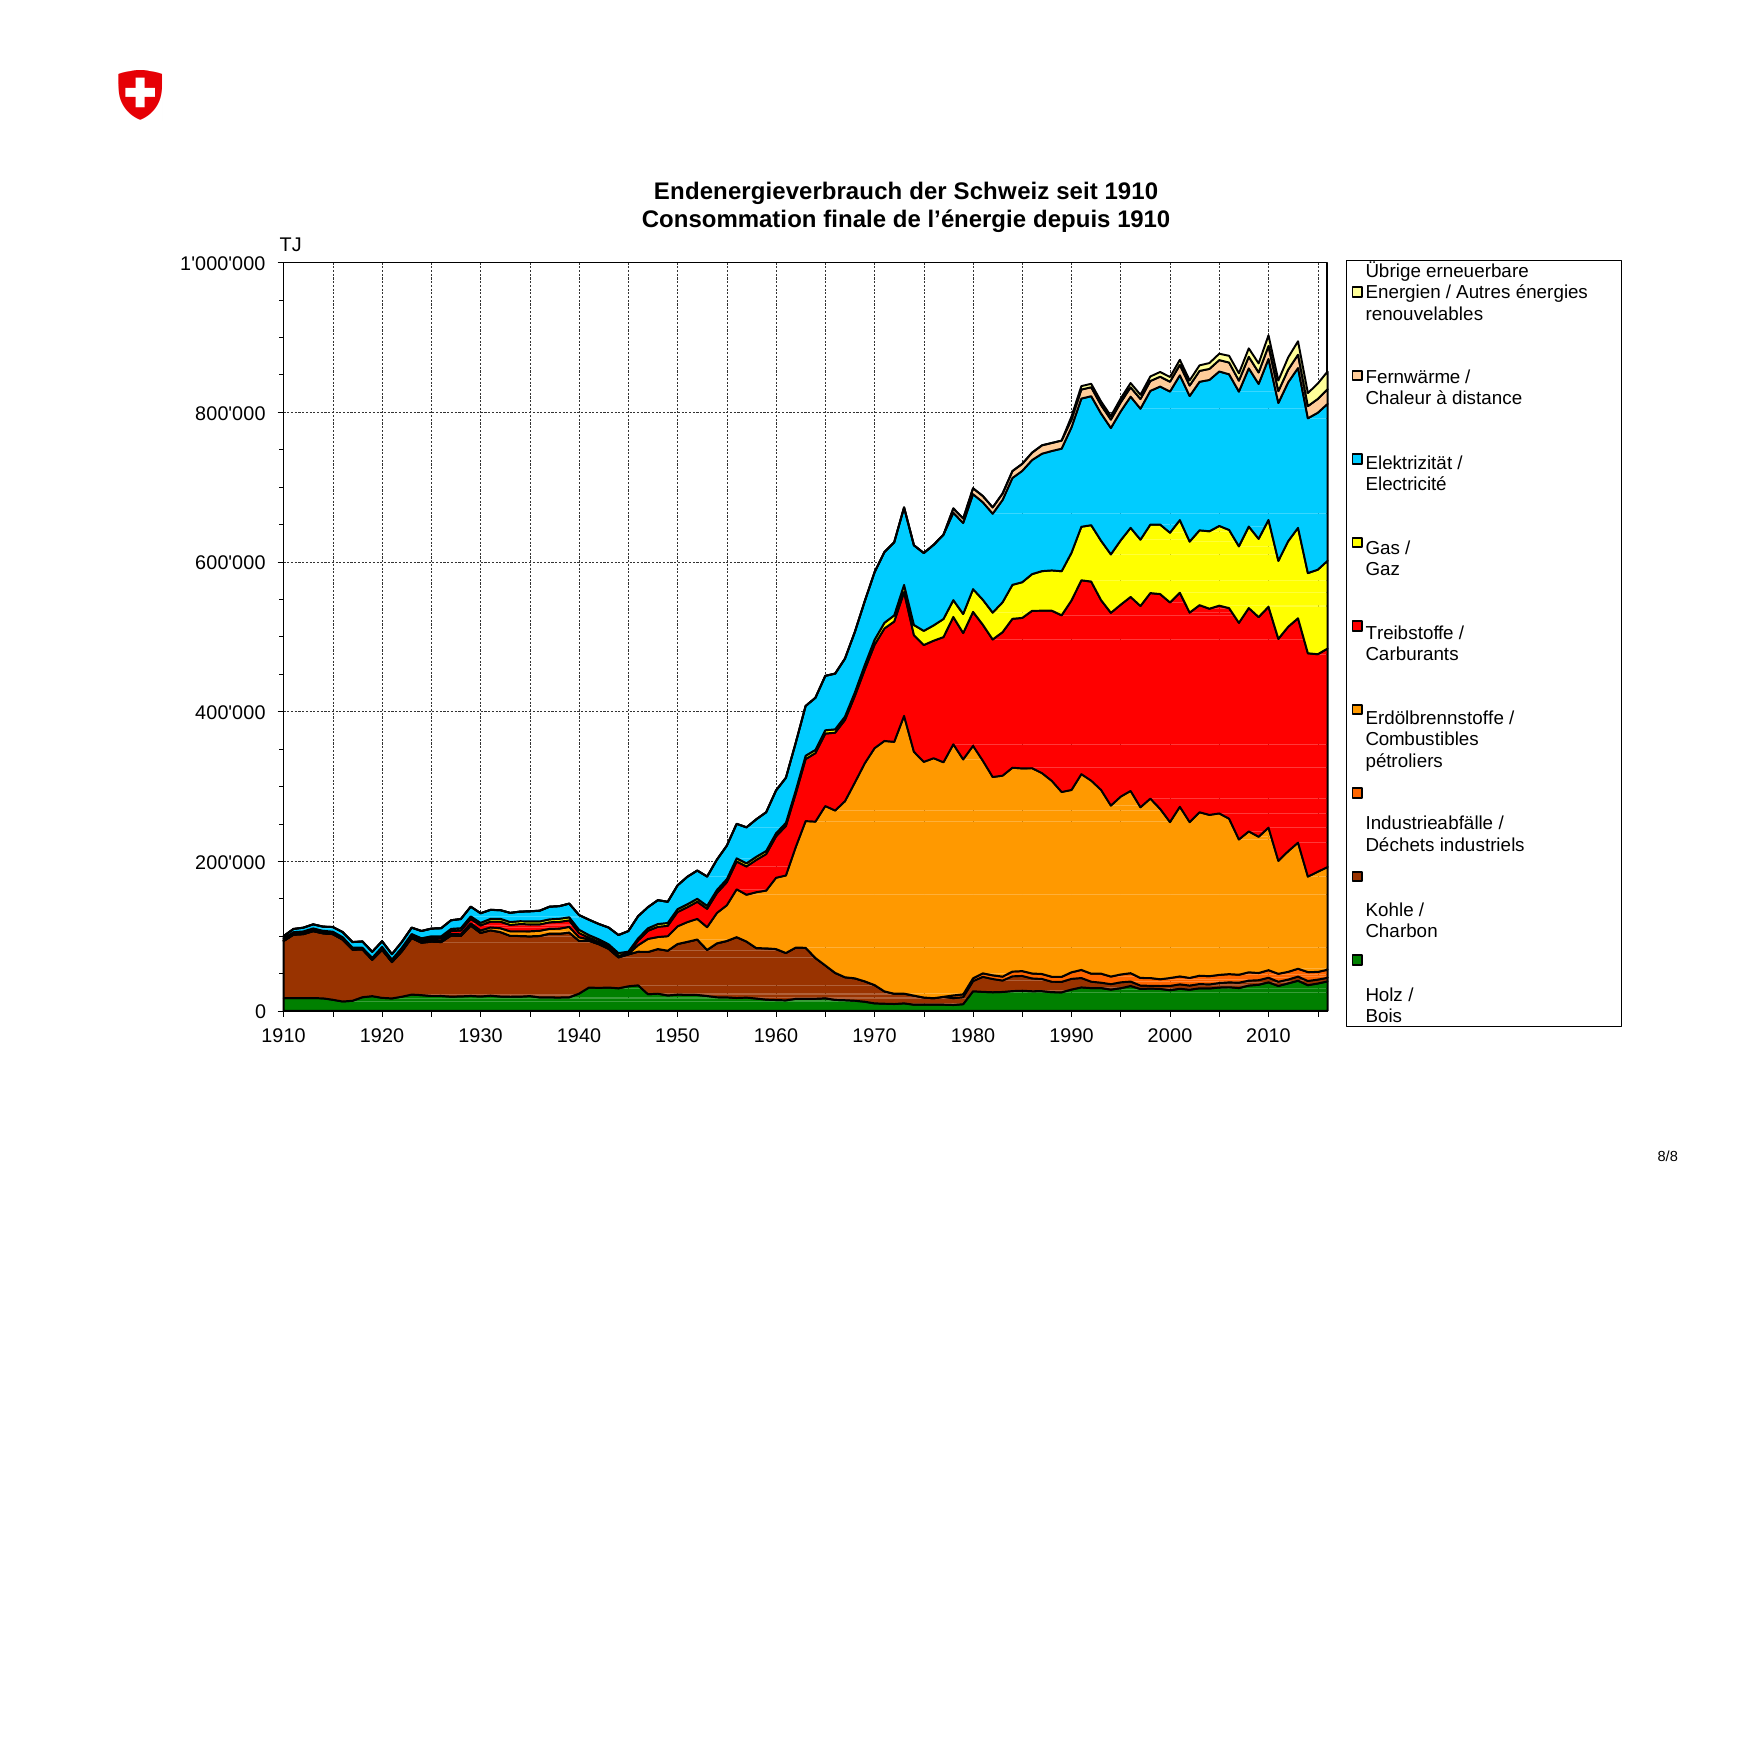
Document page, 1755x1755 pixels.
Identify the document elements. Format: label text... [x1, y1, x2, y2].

text_box [284, 982, 1328, 1011]
text_box [802, 522, 1328, 772]
text_box 1960 [751, 1023, 801, 1047]
text_box 1930 [456, 1023, 506, 1047]
text_box 1910 [259, 1023, 309, 1047]
text_box 1950 [653, 1023, 703, 1047]
text_box [284, 262, 1328, 952]
text_box TJ [277, 231, 305, 256]
text_box Übrige erneuerbare Energien / Autres énergies renouvelables Fernwärme / Chaleur à distance Elektrizität / Electricité Gas / Gaz Treibstoffe / Carburants Erdölbrennstoffe / Combustibles pétroliers Industrieabfälle / Déchets industriels Kohle / Charbon Holz / Bois [1346, 260, 1622, 1027]
text_box 600'000 [193, 549, 269, 574]
text_box Endenergieverbrauch der Schweiz seit 1910 Consommation finale de l’énergie depuis 1910 [637, 175, 1175, 233]
text_box [629, 719, 1328, 999]
text_box [284, 362, 1328, 960]
text_box 1'000'000 [178, 250, 269, 275]
text_box 0 [253, 999, 269, 1023]
text_box 1990 [1047, 1023, 1097, 1047]
text_box [284, 335, 1328, 955]
text_box 2000 [1145, 1023, 1195, 1047]
text_box [627, 581, 1328, 955]
text_box [393, 920, 625, 961]
text_box 200'000 [193, 849, 269, 874]
text_box [284, 927, 1328, 1006]
picture [118, 70, 163, 121]
text_box 1980 [948, 1023, 998, 1047]
text_box 400'000 [193, 699, 269, 724]
text_box 800'000 [193, 400, 269, 424]
text_box [412, 925, 609, 950]
text_box 2010 [1244, 1023, 1294, 1047]
text_box 1970 [850, 1023, 900, 1047]
text_box 7/8 [1653, 1147, 1680, 1182]
text_box 1920 [357, 1023, 407, 1047]
text_box 1940 [554, 1023, 604, 1047]
text_box [948, 349, 1328, 525]
text_box [284, 807, 792, 962]
text_box [944, 970, 1328, 999]
